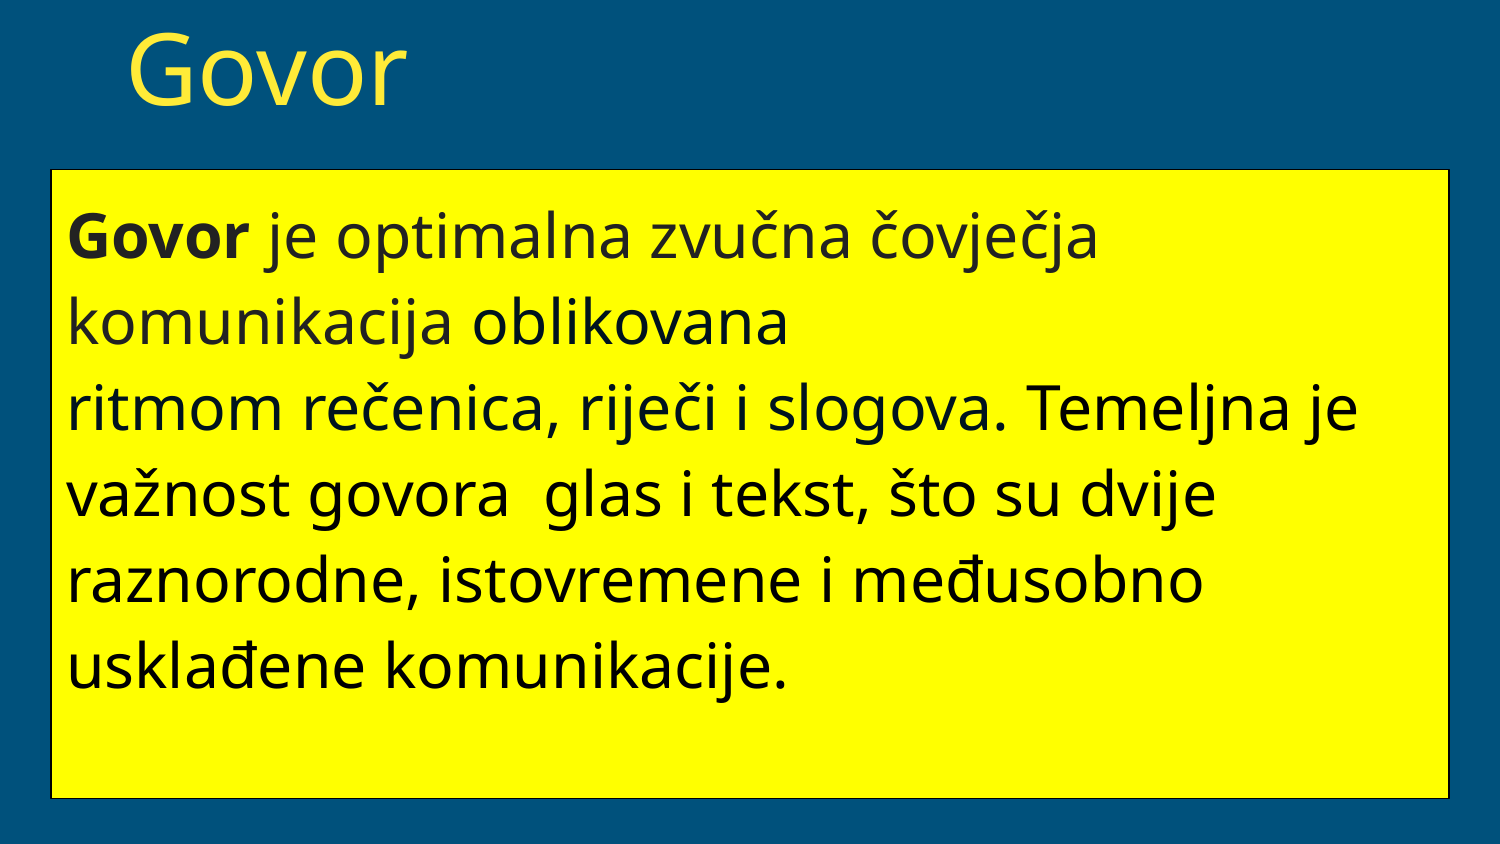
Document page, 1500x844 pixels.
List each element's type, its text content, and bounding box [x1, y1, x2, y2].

list Govor je optimalna zvučna čovječja komunikacija oblikovana ritmom rečenica, riječi i slogova. Temeljna je važnost govora glas i tekst, što su dvije raznorodne, istovremene i međusobno usklađene komunikacije. [51, 169, 1449, 799]
title Govor [110, 0, 1500, 122]
